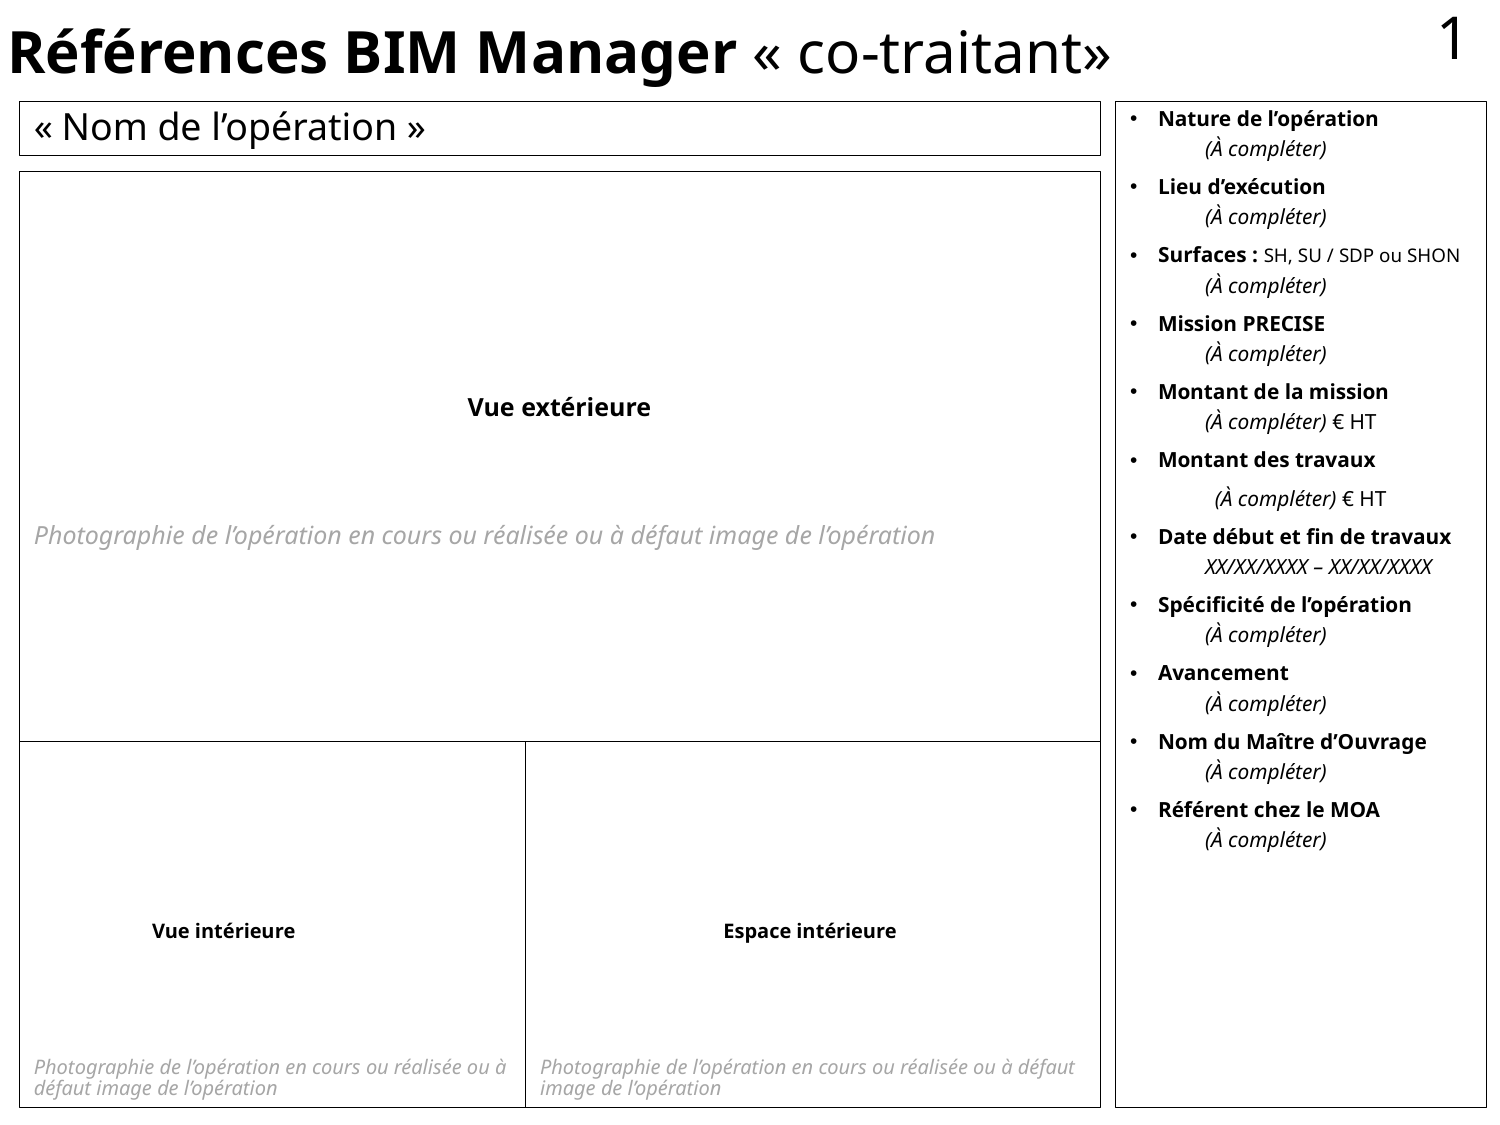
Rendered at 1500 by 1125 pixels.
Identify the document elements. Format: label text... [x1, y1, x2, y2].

list 1 [1407, 1, 1500, 81]
list « Nom de l’opération » [18, 106, 1101, 156]
list Nature de l’opération (À compléter) Lieu d’exécution (À compléter) Surfaces : SH, SU / SDP ou SHON (À compléter) Mission PRECISE (À compléter) Montant de la mission (À compléter) € HT Montant des travaux (À compléter) € HT Date début et fin de travaux XX/XX/XXXX – XX/XX/XXXX Spécificité de l’opération (À compléter) Avancement (À compléter) Nom du Maître d’Ouvrage (À compléter) Référent chez le MOA (À compléter) [1115, 100, 1486, 1108]
text_box Vue intérieure Photographie de l’opération en cours ou réalisée ou à défaut image de l’opération [18, 741, 525, 1108]
text_box Espace intérieure Photographie de l’opération en cours ou réalisée ou à défaut image de l’opération [525, 741, 1101, 1108]
list Vue extérieure Photographie de l’opération en cours ou réalisée ou à défaut image de l’opération [18, 171, 1101, 741]
text_box Références BIM Manager « co-traitant» [0, 0, 1235, 106]
